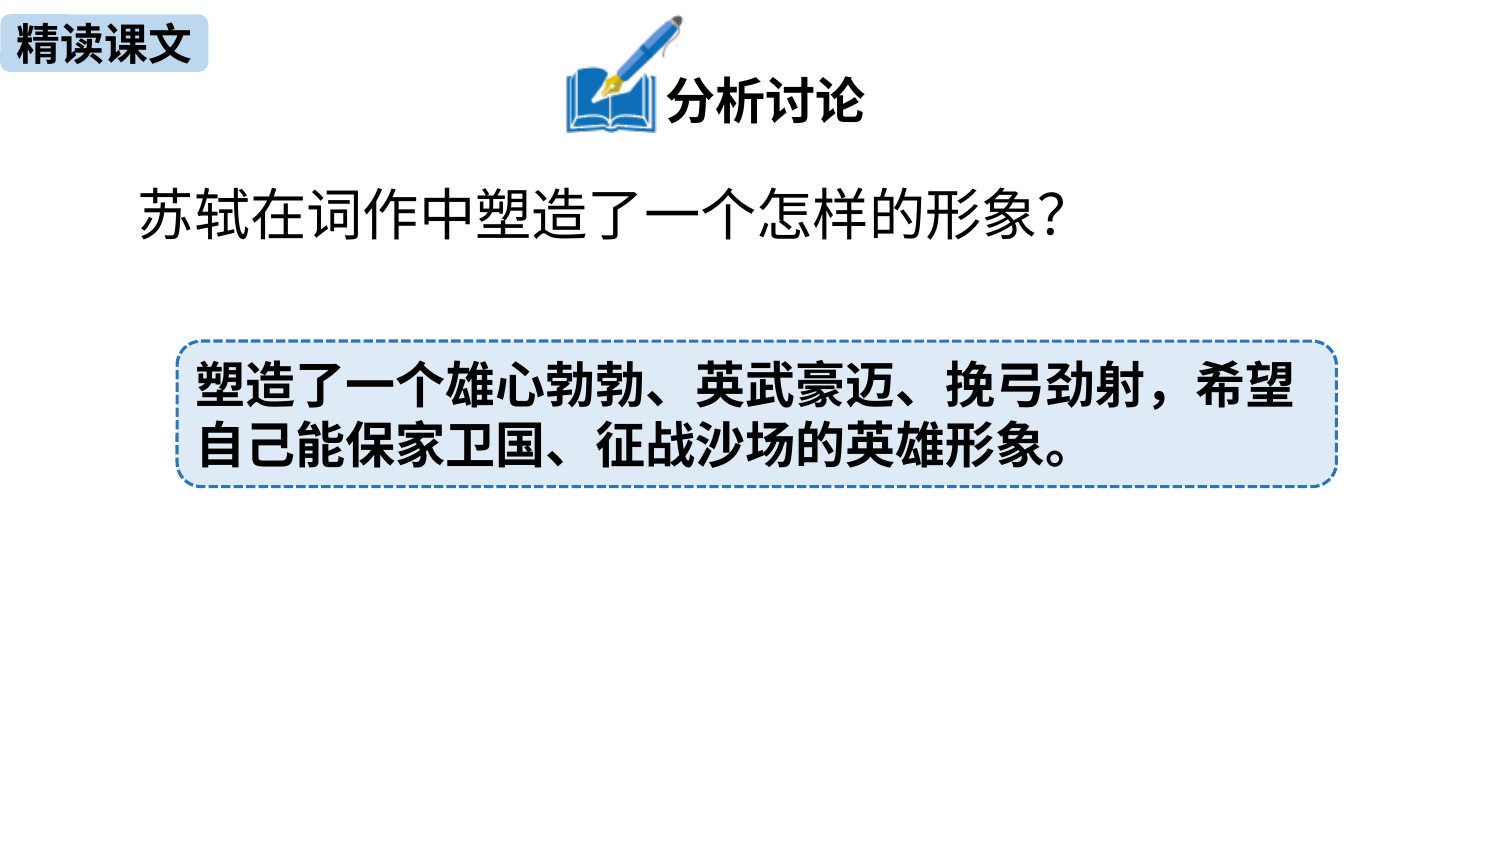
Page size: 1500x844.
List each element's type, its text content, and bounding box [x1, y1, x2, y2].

text_box 苏轼在词作中塑造了一个怎样的形象？ [126, 160, 1161, 253]
text_box 塑造了一个雄心勃勃、英武豪迈、挽弓劲射，希望自己能保家卫国、征战沙场的英雄形象。 [177, 341, 1337, 487]
text_box 分析讨论 [689, 63, 877, 135]
picture [556, 12, 689, 141]
text_box 精读课文 [0, 13, 210, 73]
